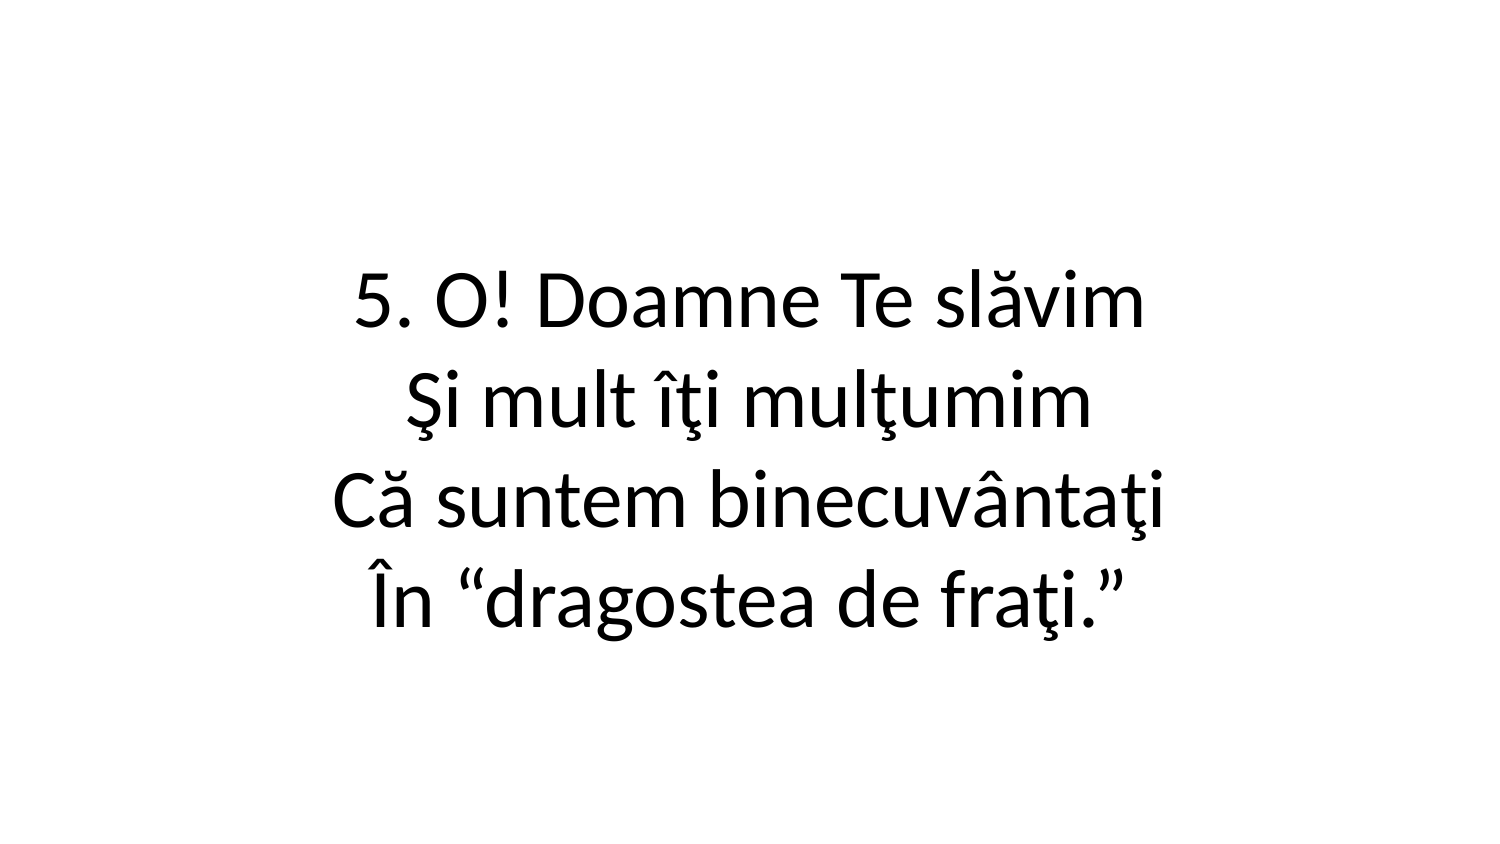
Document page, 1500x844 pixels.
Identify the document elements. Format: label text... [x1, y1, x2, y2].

text_box 5. O! Doamne Te slăvim Şi mult îţi mulţumim Că suntem binecuvântaţi În “dragostea de fraţi.” [317, 192, 1183, 652]
